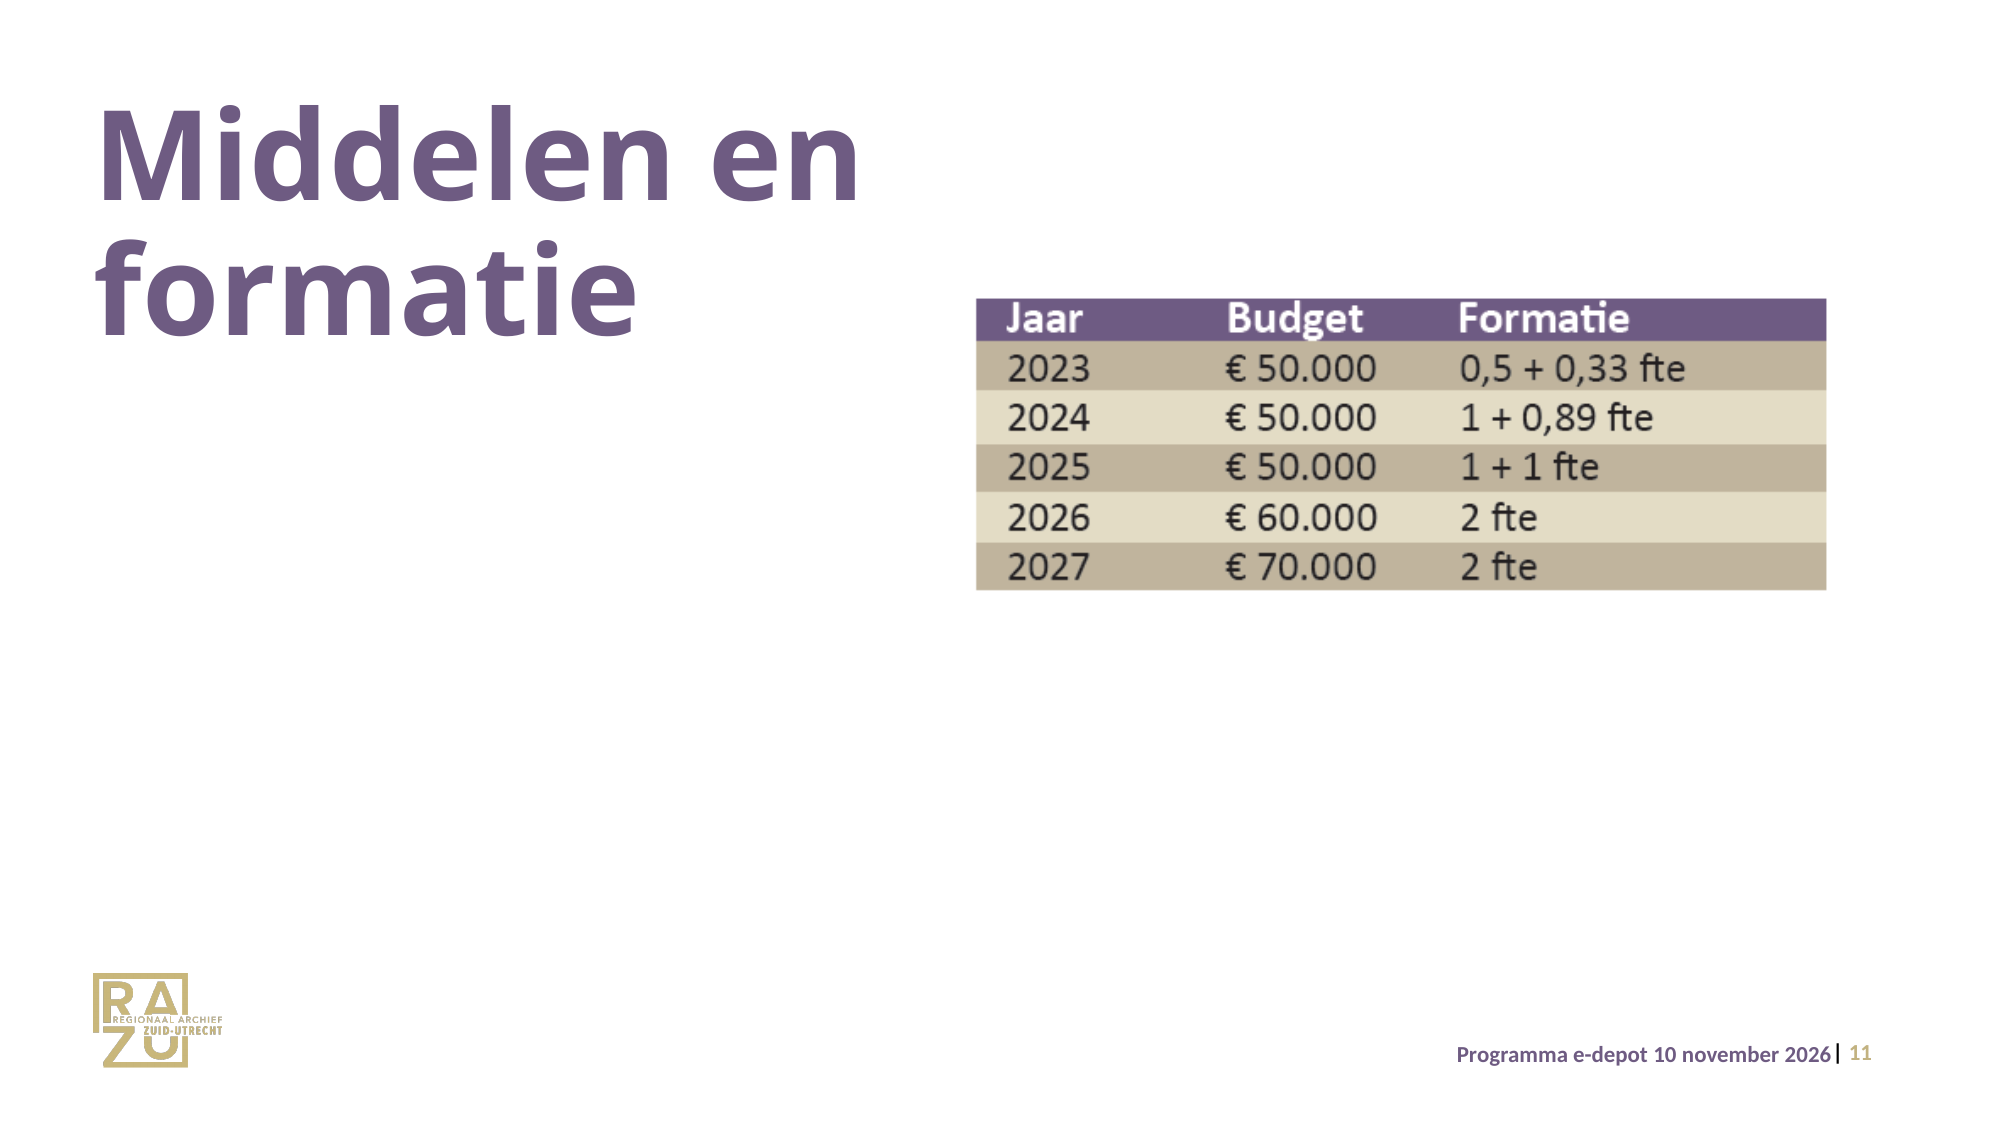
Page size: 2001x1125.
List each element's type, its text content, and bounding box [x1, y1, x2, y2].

picture [92, 973, 222, 1068]
title Middelen en formatie [93, 92, 897, 385]
text_box Programma e-depot 14 september 2022 [1033, 1031, 1847, 1074]
text_box | 11 [1812, 1030, 1909, 1101]
picture [963, 282, 1864, 599]
